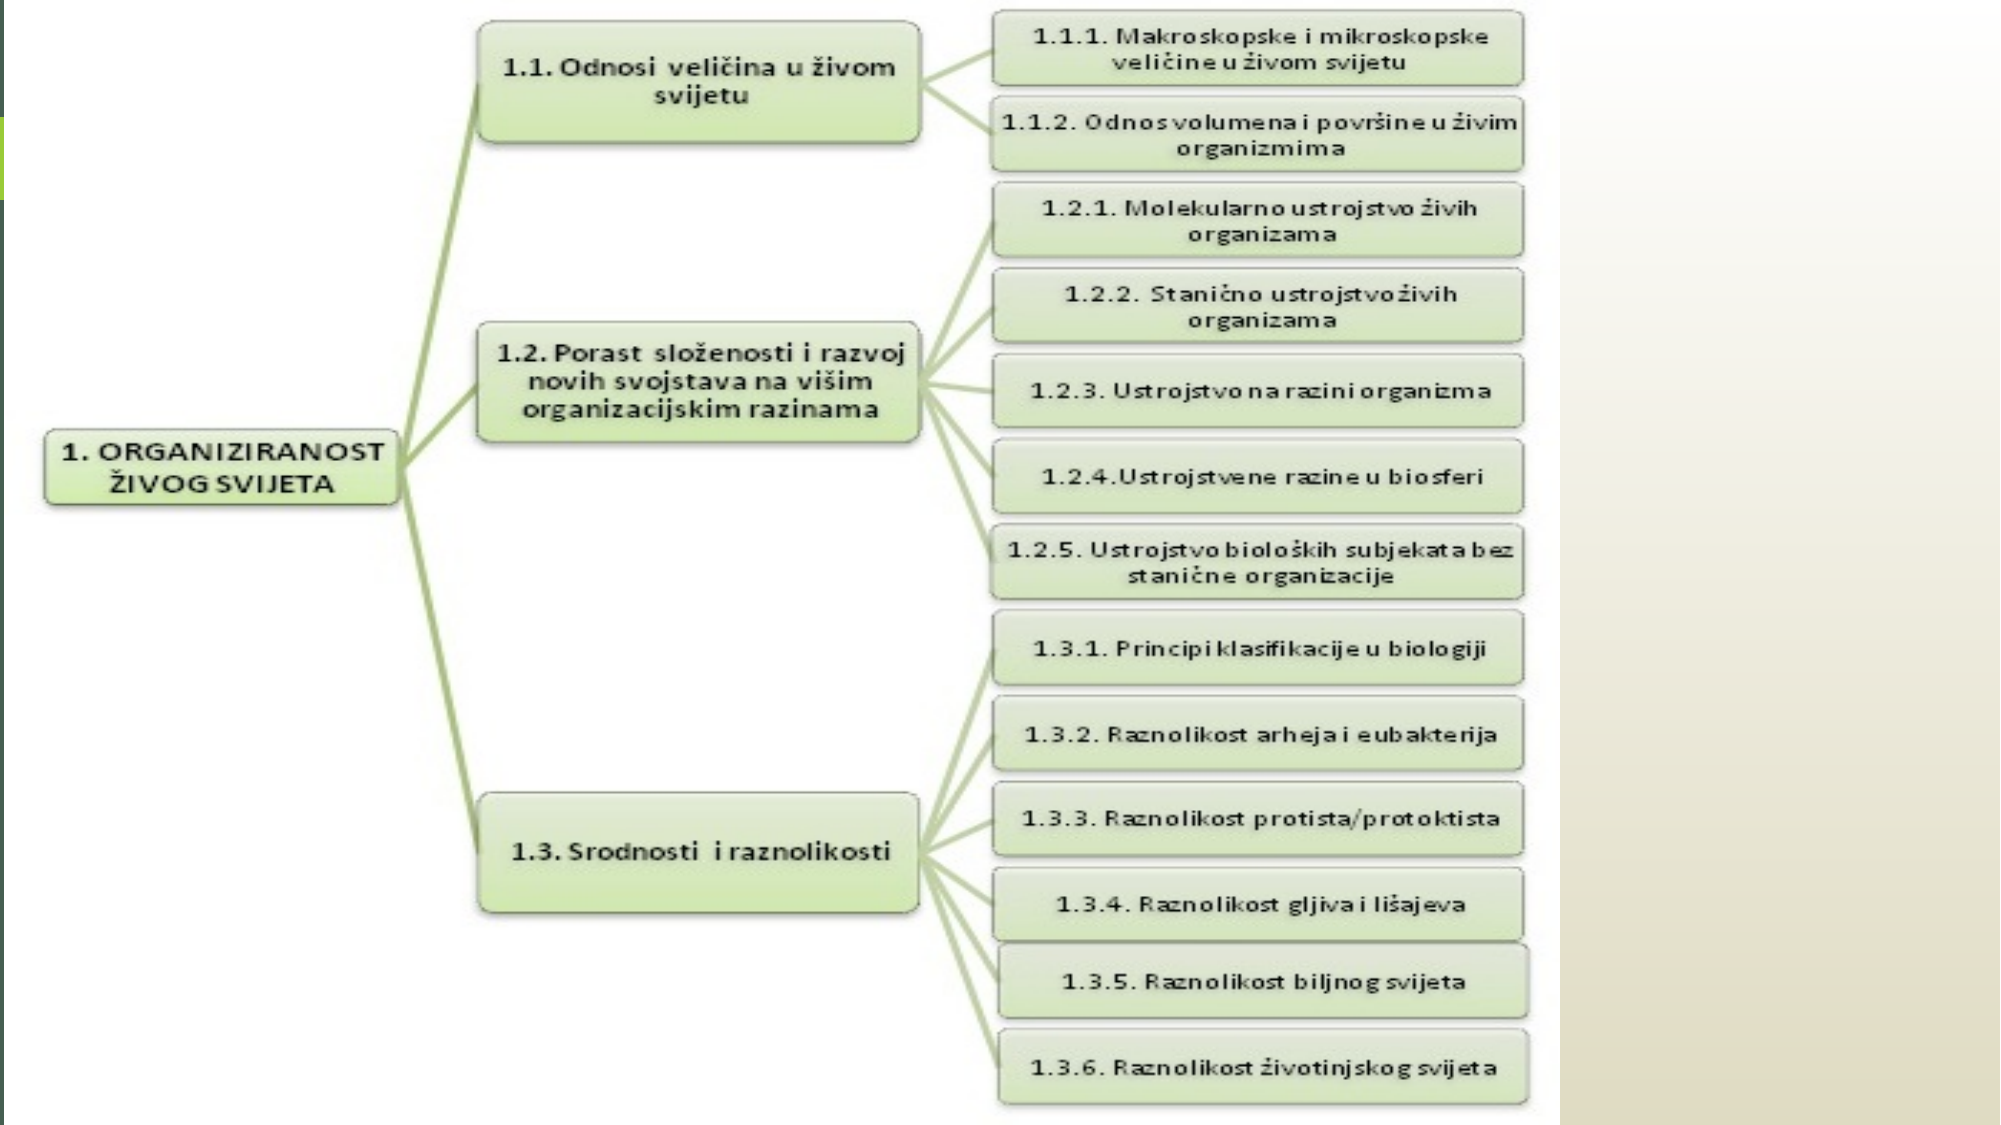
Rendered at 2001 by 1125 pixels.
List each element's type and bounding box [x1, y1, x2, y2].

list [4, 0, 1560, 1125]
